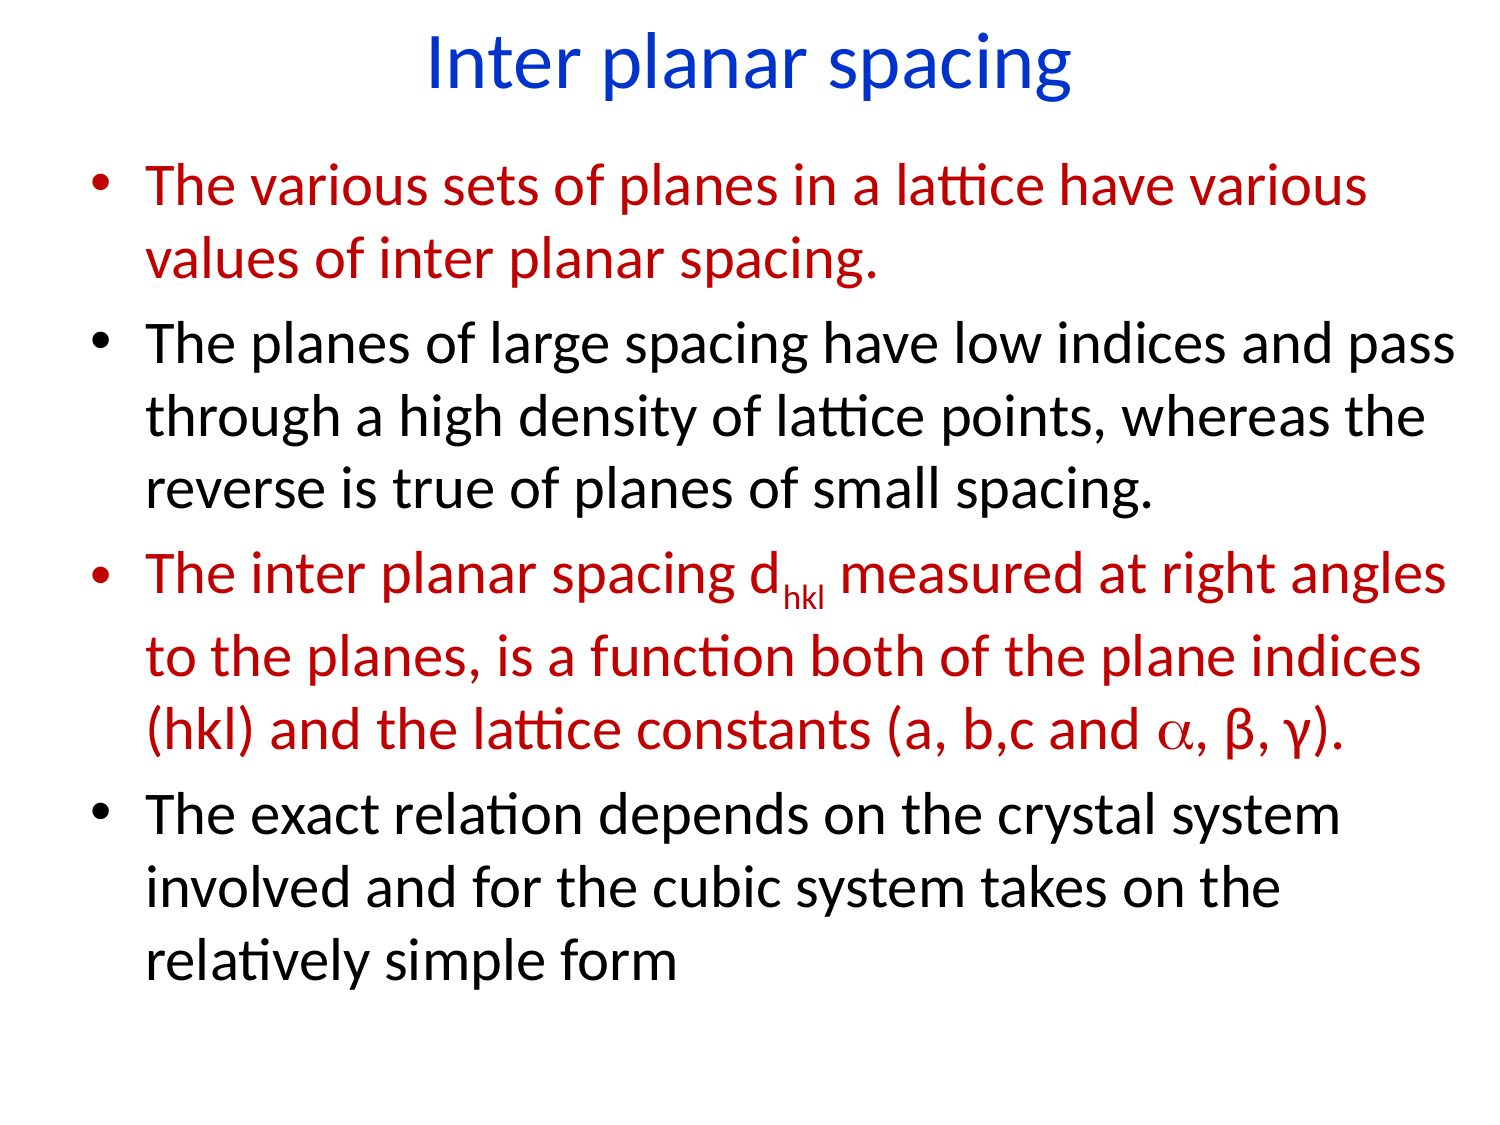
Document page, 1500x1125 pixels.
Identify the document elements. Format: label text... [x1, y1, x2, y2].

title Inter planar spacing [75, 0, 1425, 113]
list The various sets of planes in a lattice have various values of inter planar spacing. The planes of large spacing have low indices and pass through a high density of lattice points, whereas the reverse is true of planes of small spacing. The inter planar spacing dhkl measured at right angles to the planes, is a function both of the plane indices (hkl) and the lattice constants (a, b,c and , β, γ). The exact relation depends on the crystal system involved and for the cubic system takes on the relatively simple form [75, 137, 1475, 1063]
